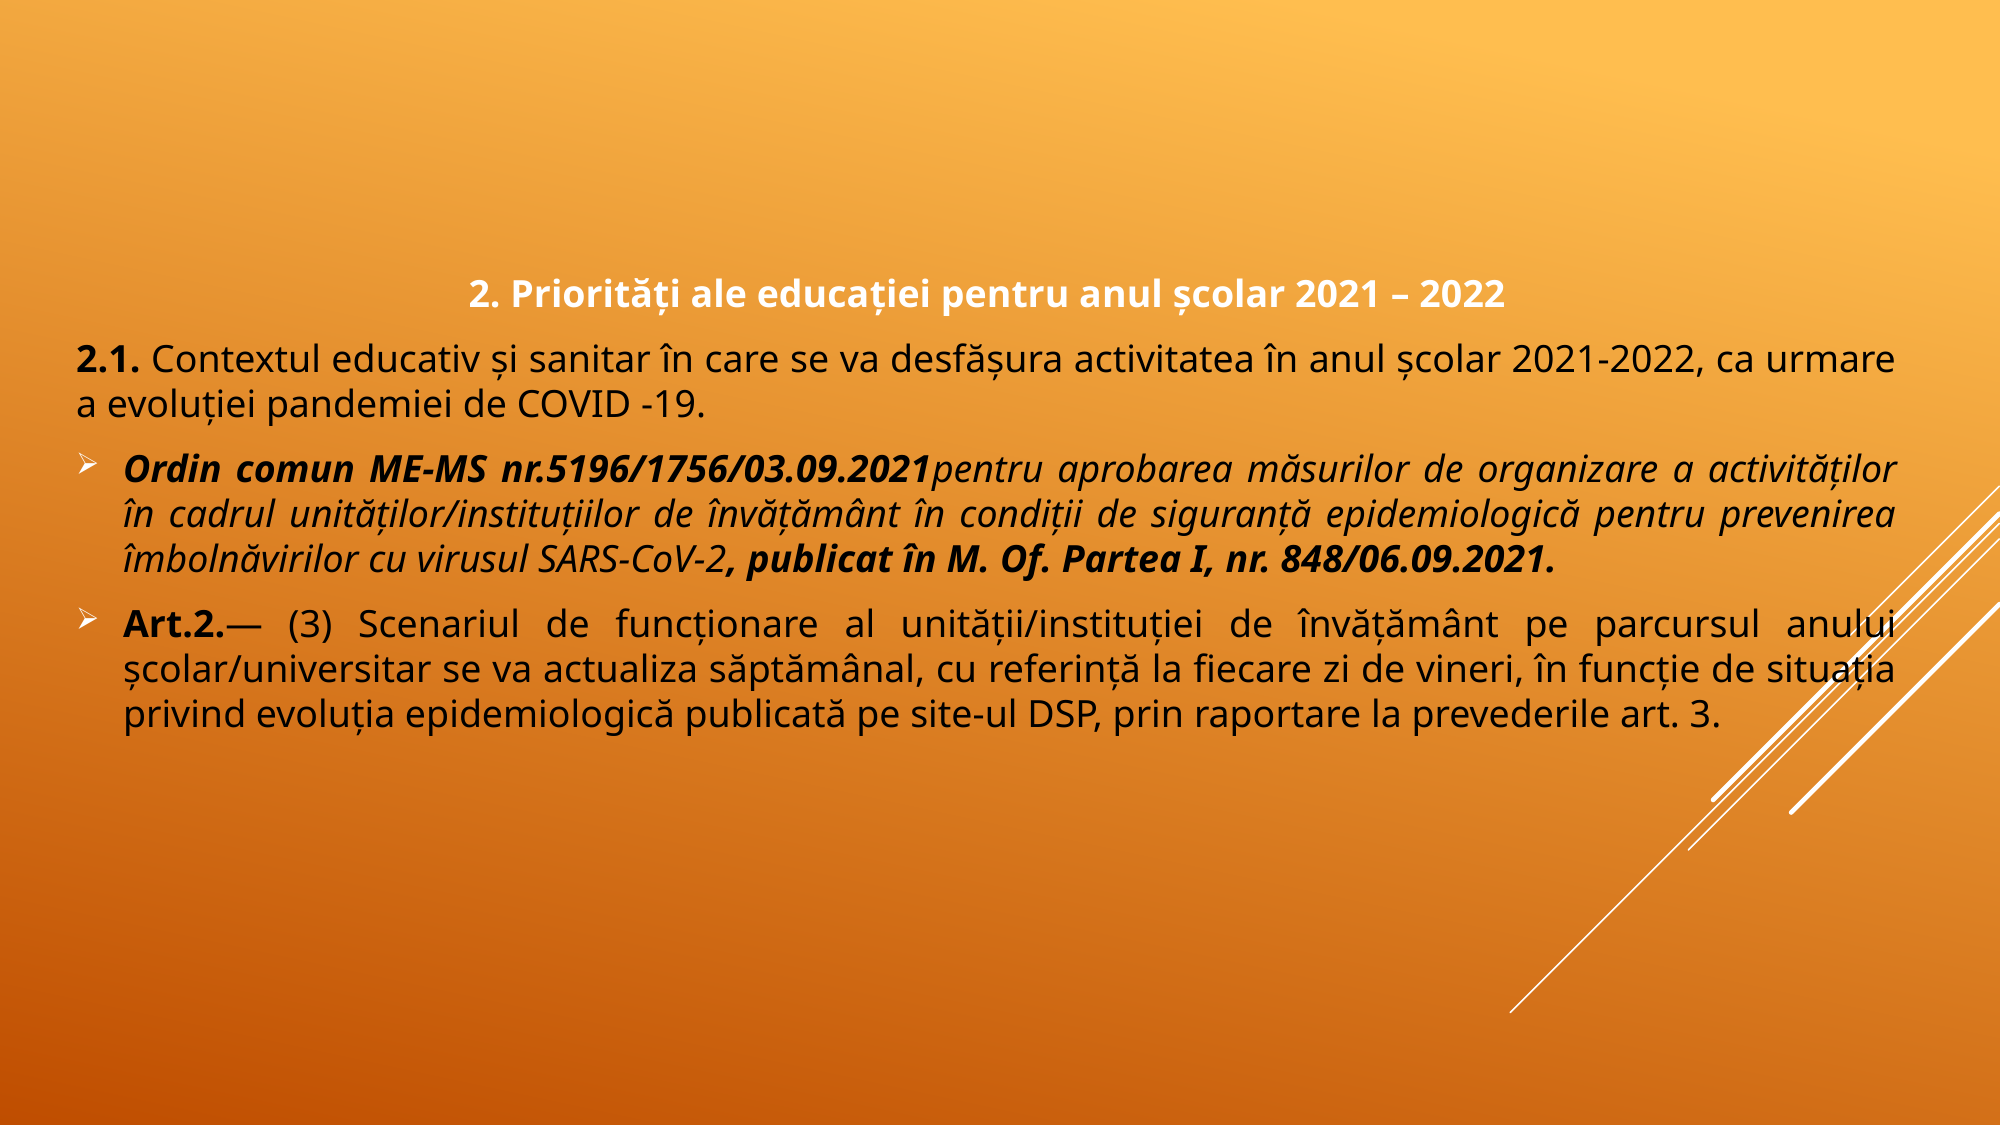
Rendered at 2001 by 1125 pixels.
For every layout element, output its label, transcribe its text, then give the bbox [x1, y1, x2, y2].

list 2. Priorităţi ale educaţiei pentru anul şcolar 2021 – 2022 2.1. Contextul educativ și sanitar în care se va desfășura activitatea în anul școlar 2021-2022, ca urmare a evoluției pandemiei de COVID -19. Ordin comun ME-MS nr.5196/1756/03.09.2021pentru aprobarea măsurilor de organizare a activităților în cadrul unităților/instituțiilor de învățământ în condiții de siguranță epidemiologică pentru prevenirea îmbolnăvirilor cu virusul SARS-CoV-2, publicat în M. Of. Partea I, nr. 848/06.09.2021. Art.2.— (3) Scenariul de funcționare al unității/instituției de învățământ pe parcursul anului școlar/universitar se va actualiza săptămânal, cu referință la fiecare zi de vineri, în funcție de situația privind evoluția epidemiologică publicată pe site-ul DSP, prin raportare la prevederile art. 3. [61, 72, 1913, 932]
